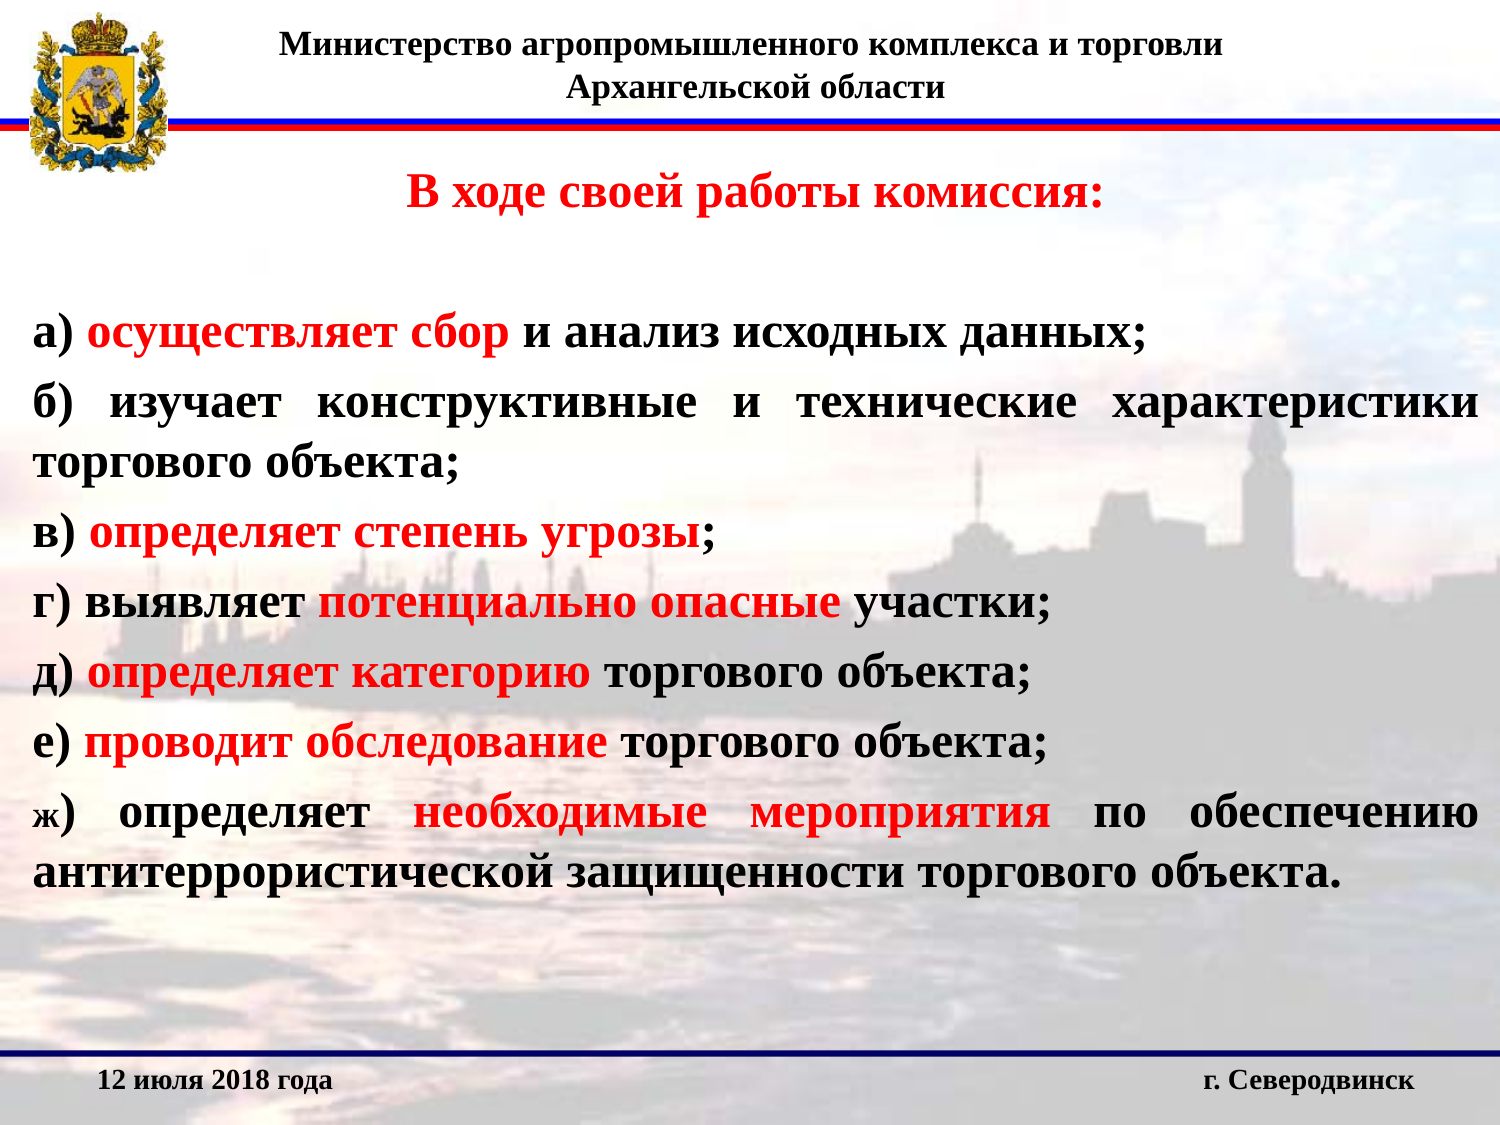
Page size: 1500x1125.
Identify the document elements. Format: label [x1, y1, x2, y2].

text_box [0, 0, 1500, 1125]
